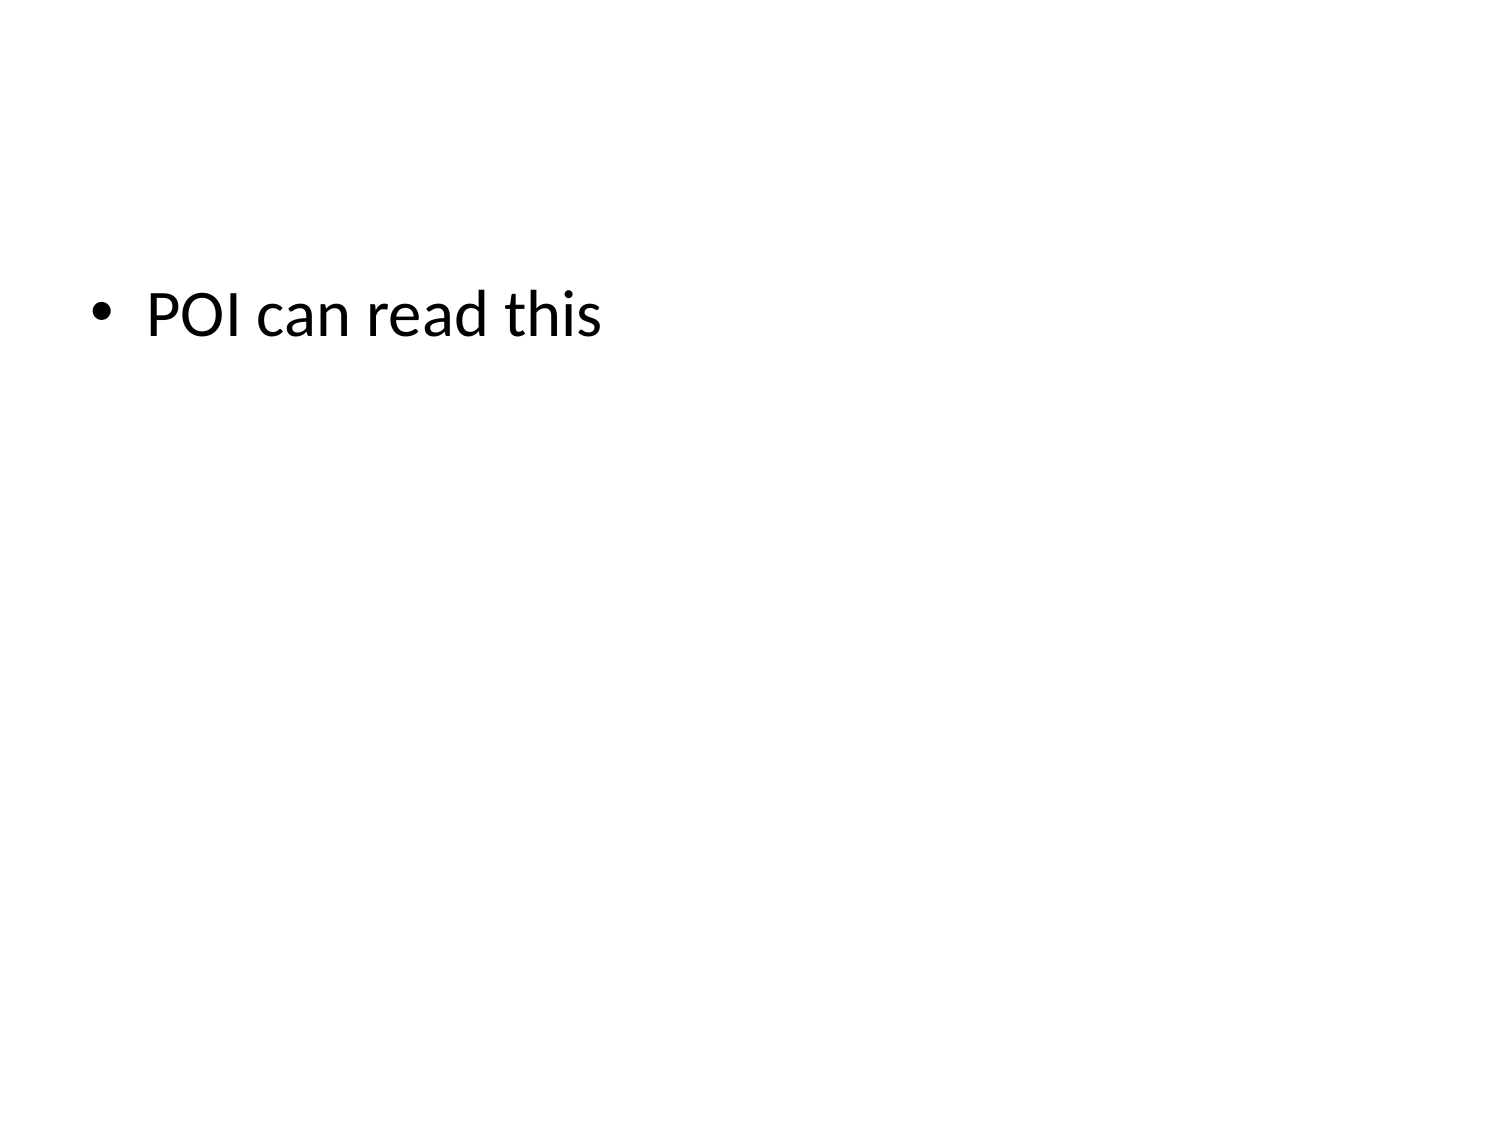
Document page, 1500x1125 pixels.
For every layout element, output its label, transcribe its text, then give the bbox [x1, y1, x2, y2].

list POI can read this [75, 262, 1425, 1005]
